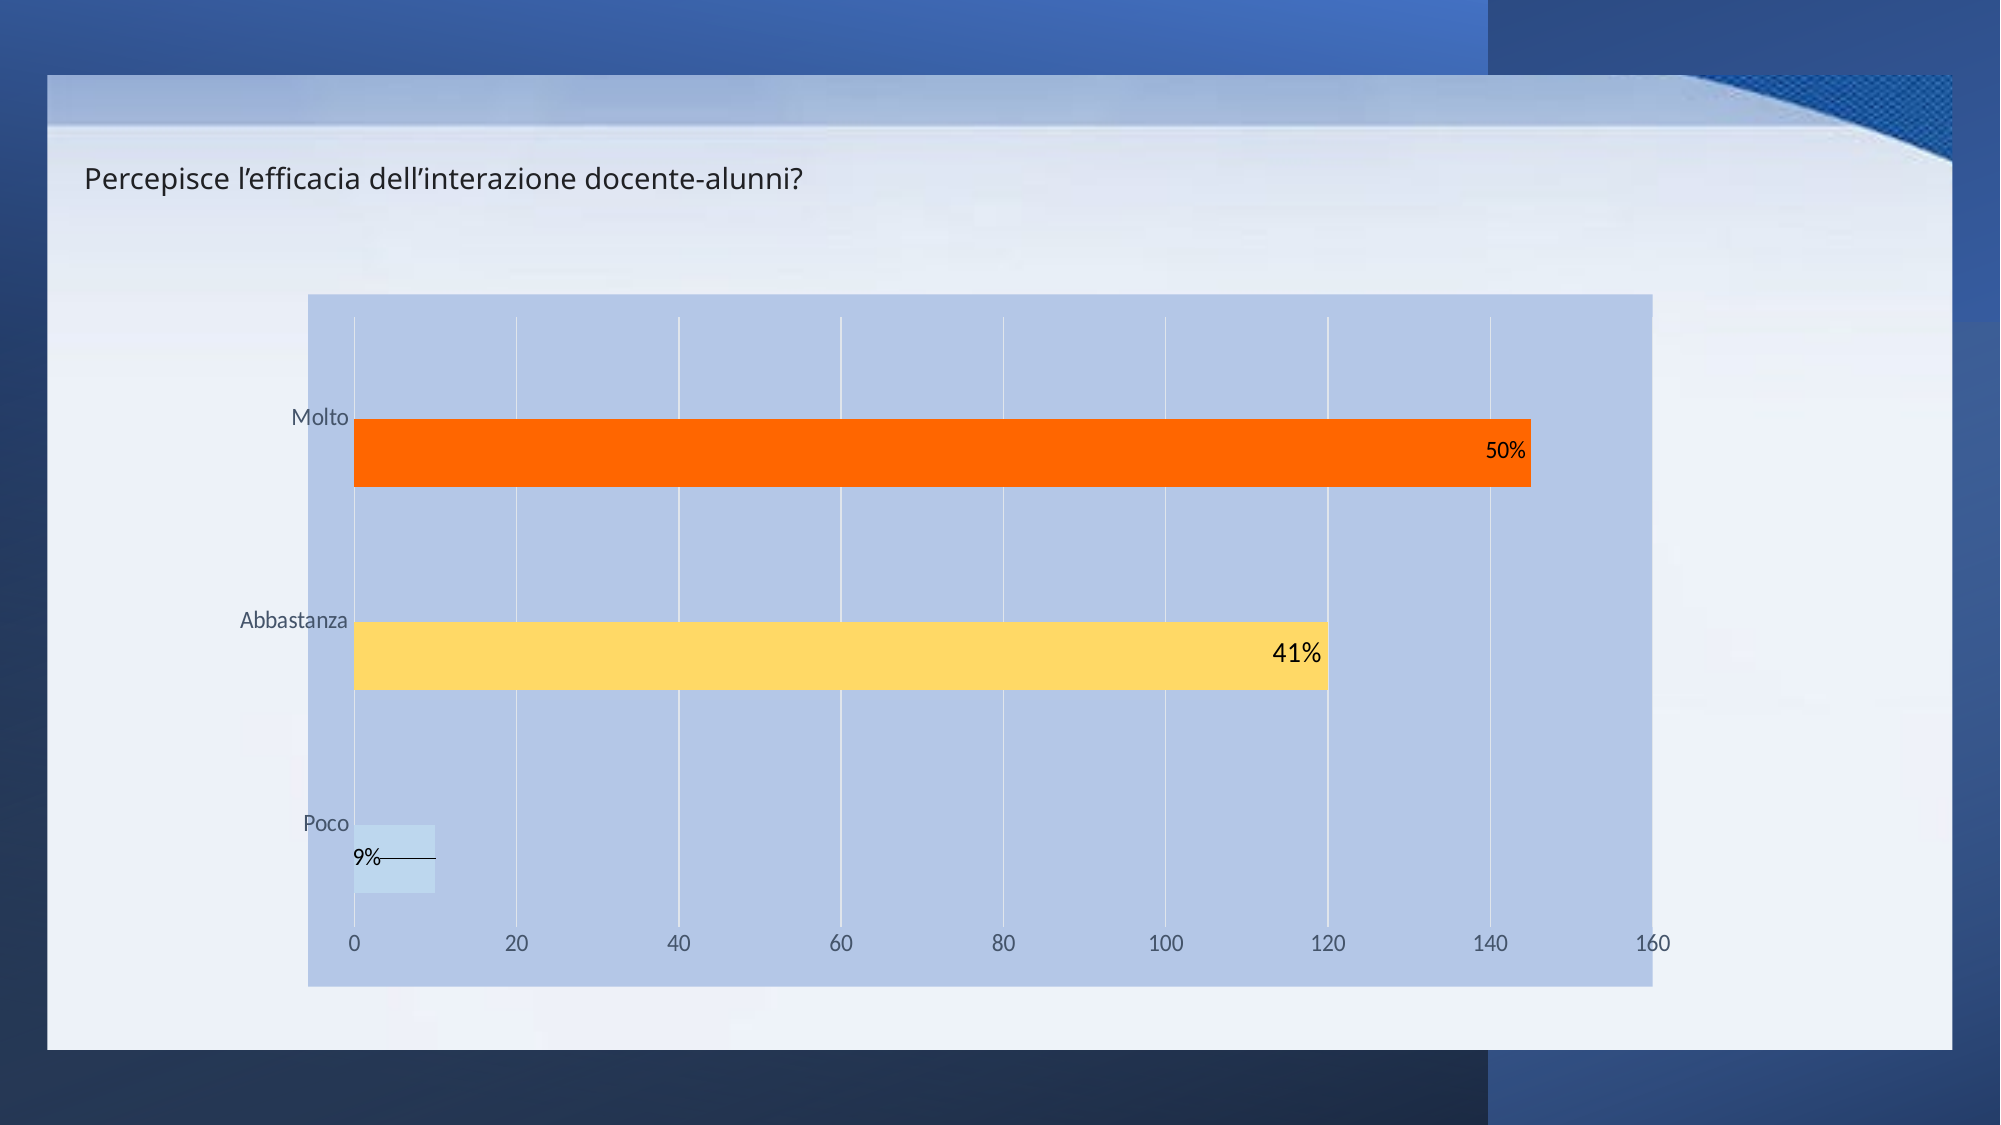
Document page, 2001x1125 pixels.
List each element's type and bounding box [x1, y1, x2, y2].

text_box [1489, 0, 2000, 321]
text_box [0, 321, 2000, 1125]
text_box [0, 0, 1489, 321]
chart [239, 294, 1671, 987]
picture [47, 75, 1953, 1050]
